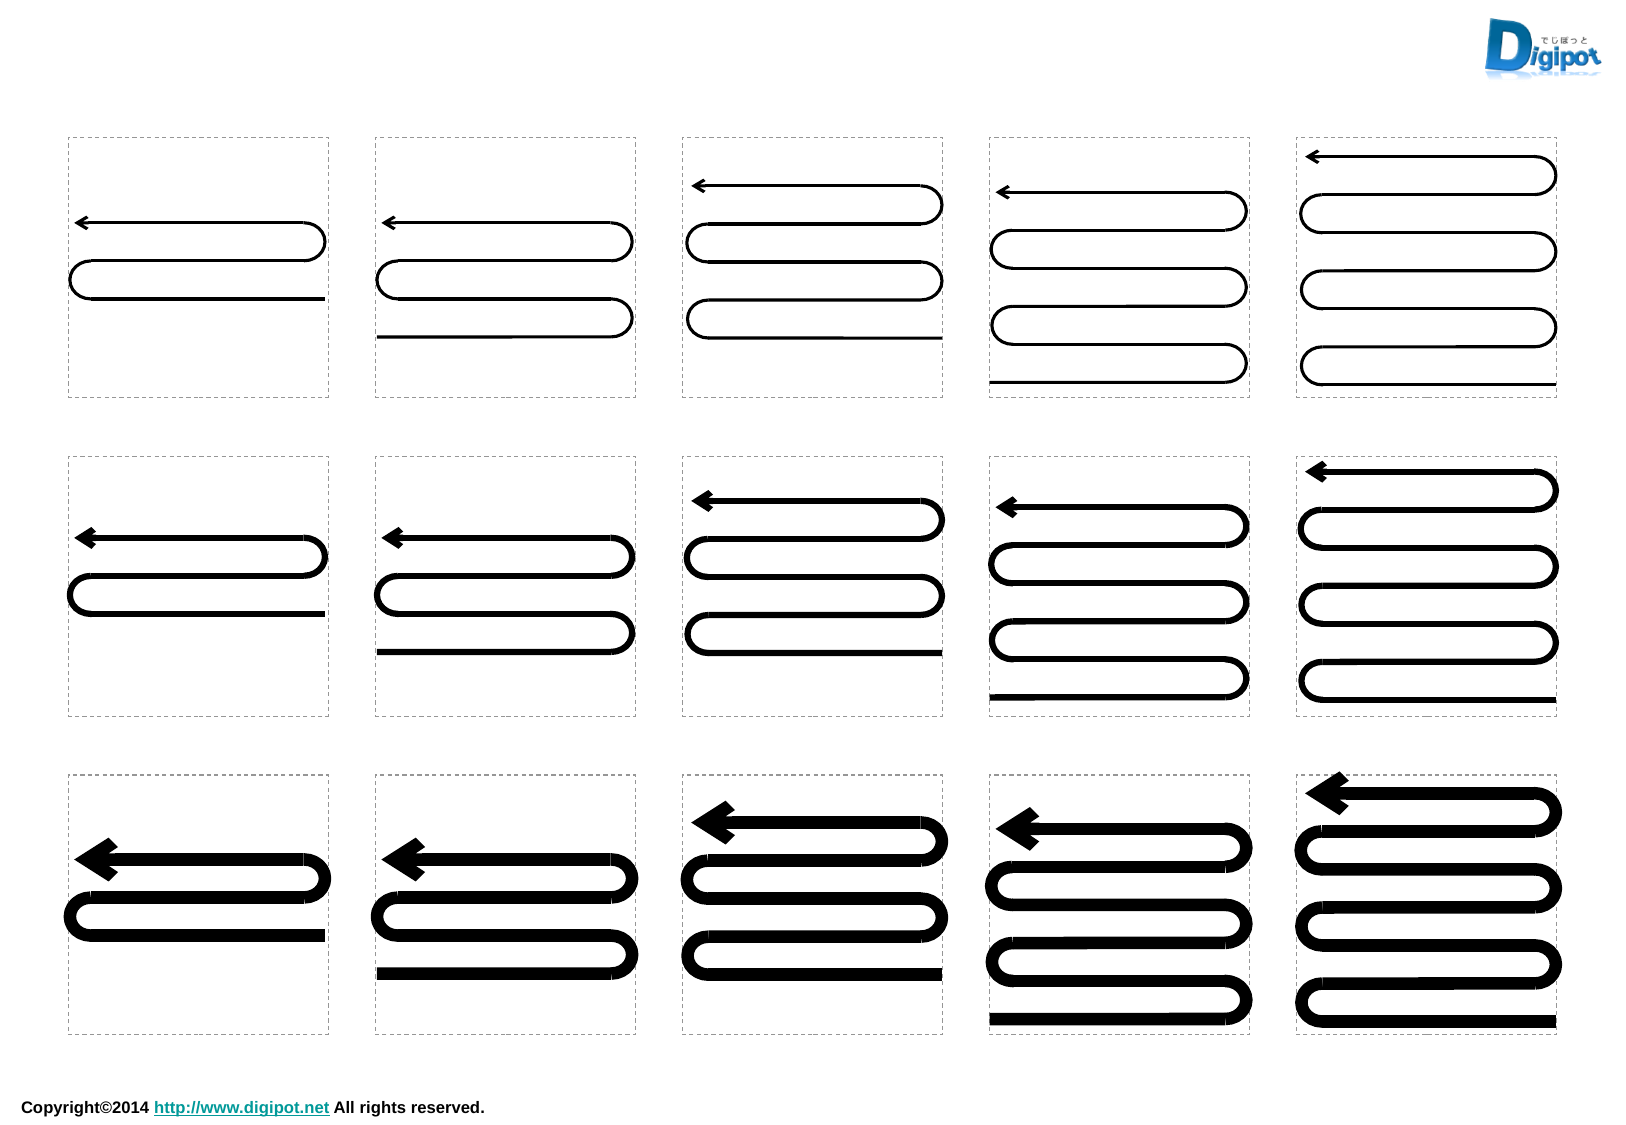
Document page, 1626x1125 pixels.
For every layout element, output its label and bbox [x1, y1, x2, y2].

text_box [686, 822, 943, 975]
text_box [989, 828, 1247, 1020]
text_box [686, 500, 943, 654]
text_box [1300, 793, 1557, 1022]
text_box [989, 506, 1247, 698]
text_box [69, 222, 326, 300]
text_box [686, 185, 943, 339]
text_box [69, 537, 326, 615]
text_box [376, 222, 633, 338]
text_box [1300, 471, 1557, 701]
text_box [69, 859, 326, 936]
text_box [1300, 156, 1557, 386]
text_box [376, 537, 633, 653]
text_box [376, 859, 633, 974]
text_box [989, 191, 1247, 383]
picture [1485, 18, 1602, 82]
